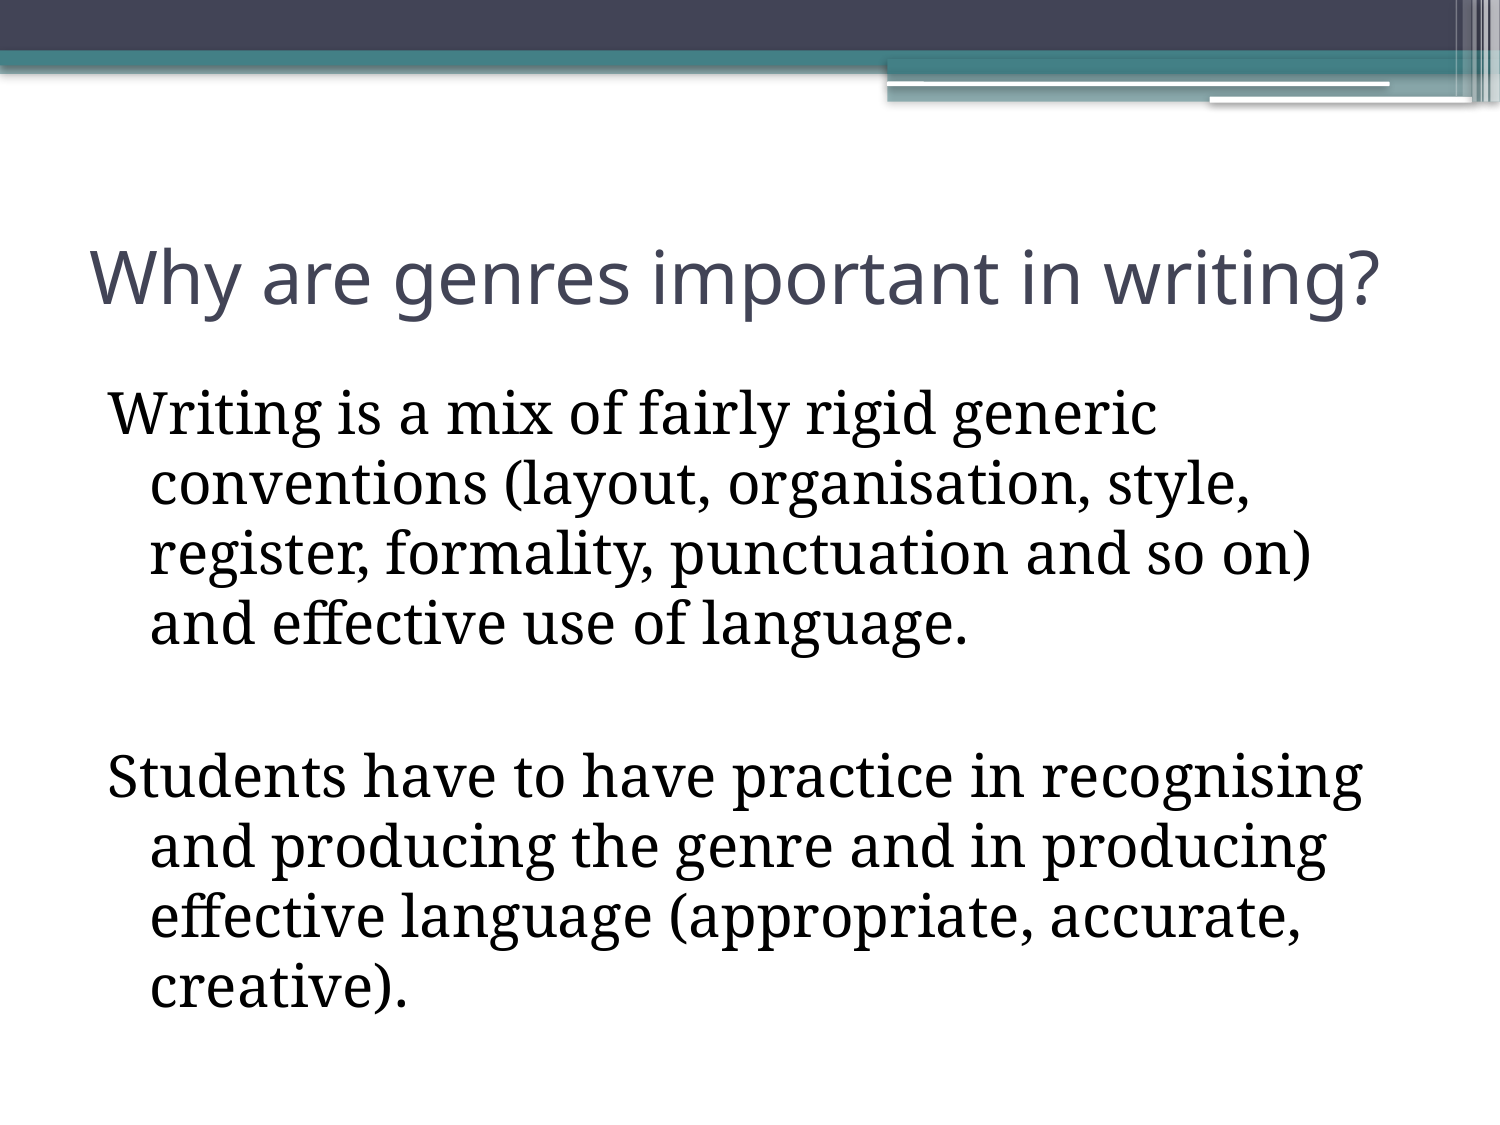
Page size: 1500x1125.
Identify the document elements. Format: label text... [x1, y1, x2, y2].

list Writing is a mix of fairly rigid generic conventions (layout, organisation, style, register, formality, punctuation and so on) and effective use of language. Students have to have practice in recognising and producing the genre and in producing effective language (appropriate, accurate, creative). [75, 368, 1425, 1079]
title Why are genres important in writing? [75, 187, 1425, 363]
